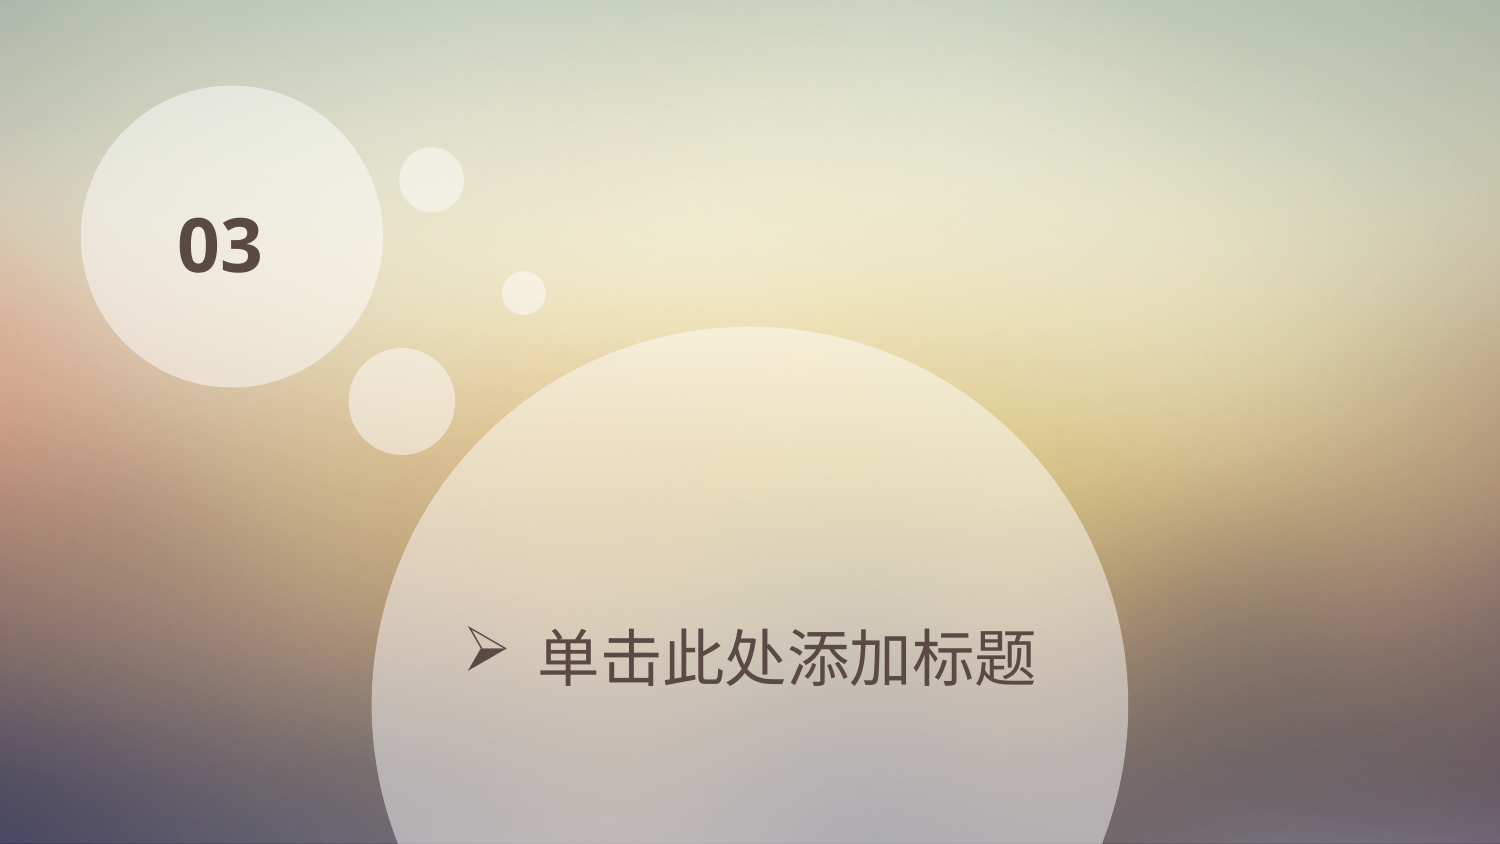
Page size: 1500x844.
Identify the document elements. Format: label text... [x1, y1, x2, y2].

text_box [370, 325, 1130, 844]
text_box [96, 61, 523, 477]
text_box 单击此处添加标题 [447, 612, 1053, 702]
text_box 标题 [0, 0, 1500, 844]
